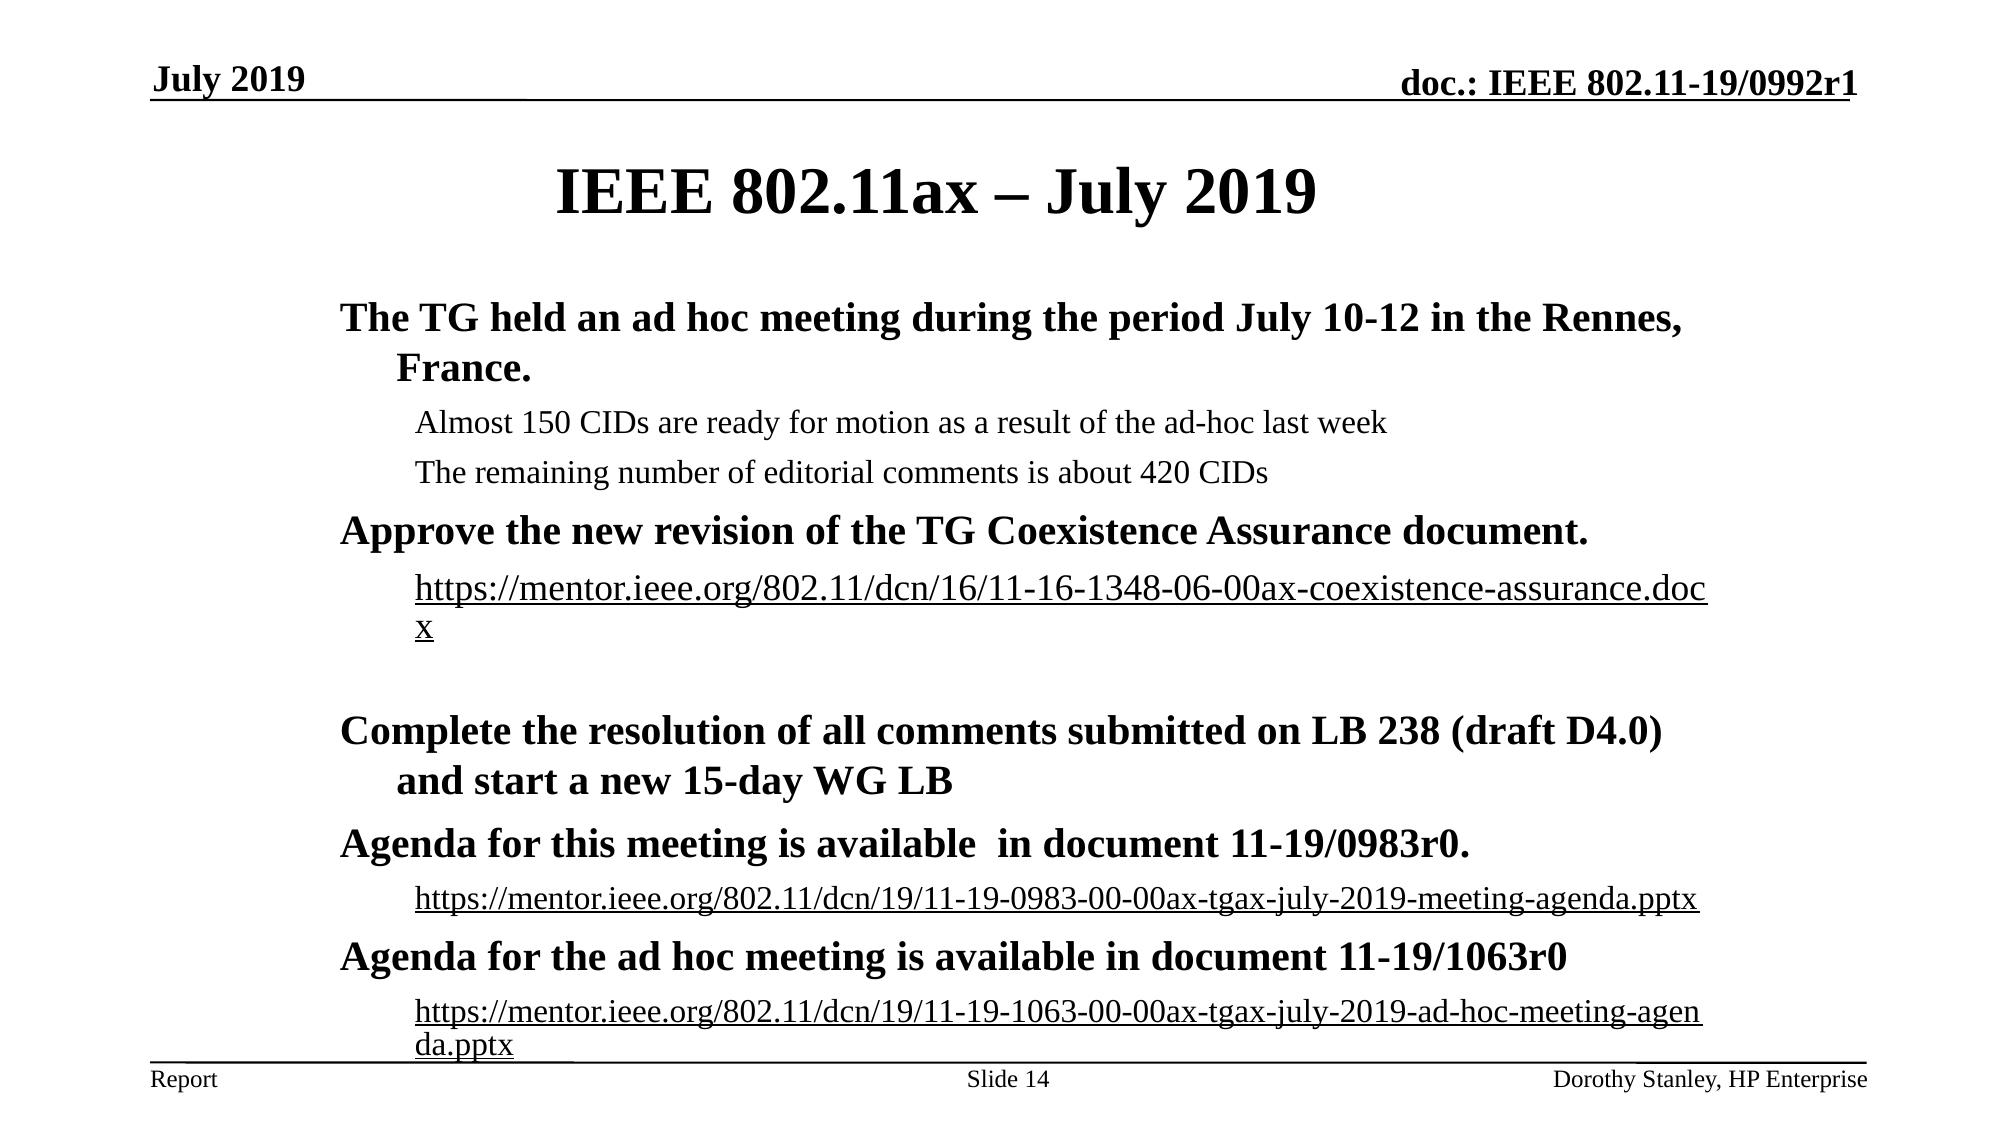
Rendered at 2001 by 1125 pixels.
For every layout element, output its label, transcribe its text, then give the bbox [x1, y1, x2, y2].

title IEEE 802.11ax – July 2019 [299, 99, 1576, 275]
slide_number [152, 54, 563, 100]
slide_number Slide 14 [950, 1061, 1067, 1123]
footer Dorothy Stanley, HP Enterprise [1171, 1061, 1869, 1093]
list The TG held an ad hoc meeting during the period July 10-12 in the Rennes, France. Almost 150 CIDs are ready for motion as a result of the ad-hoc last week The remaining number of editorial comments is about 420 CIDs Approve the new revision of the TG Coexistence Assurance document. https://mentor.ieee.org/802.11/dcn/16/11-16-1348-06-00ax-coexistence-assurance.docx Complete the resolution of all comments submitted on LB 238 (draft D4.0) and start a new 15-day WG LB Agenda for this meeting is available in document 11-19/0983r0. https://mentor.ieee.org/802.11/dcn/19/11-19-0983-00-00ax-tgax-july-2019-meeting-agenda.pptx Agenda for the ad hoc meeting is available in document 11-19/1063r0 https://mentor.ieee.org/802.11/dcn/19/11-19-1063-00-00ax-tgax-july-2019-ad-hoc-meeting-agenda.pptx [324, 281, 1726, 1033]
